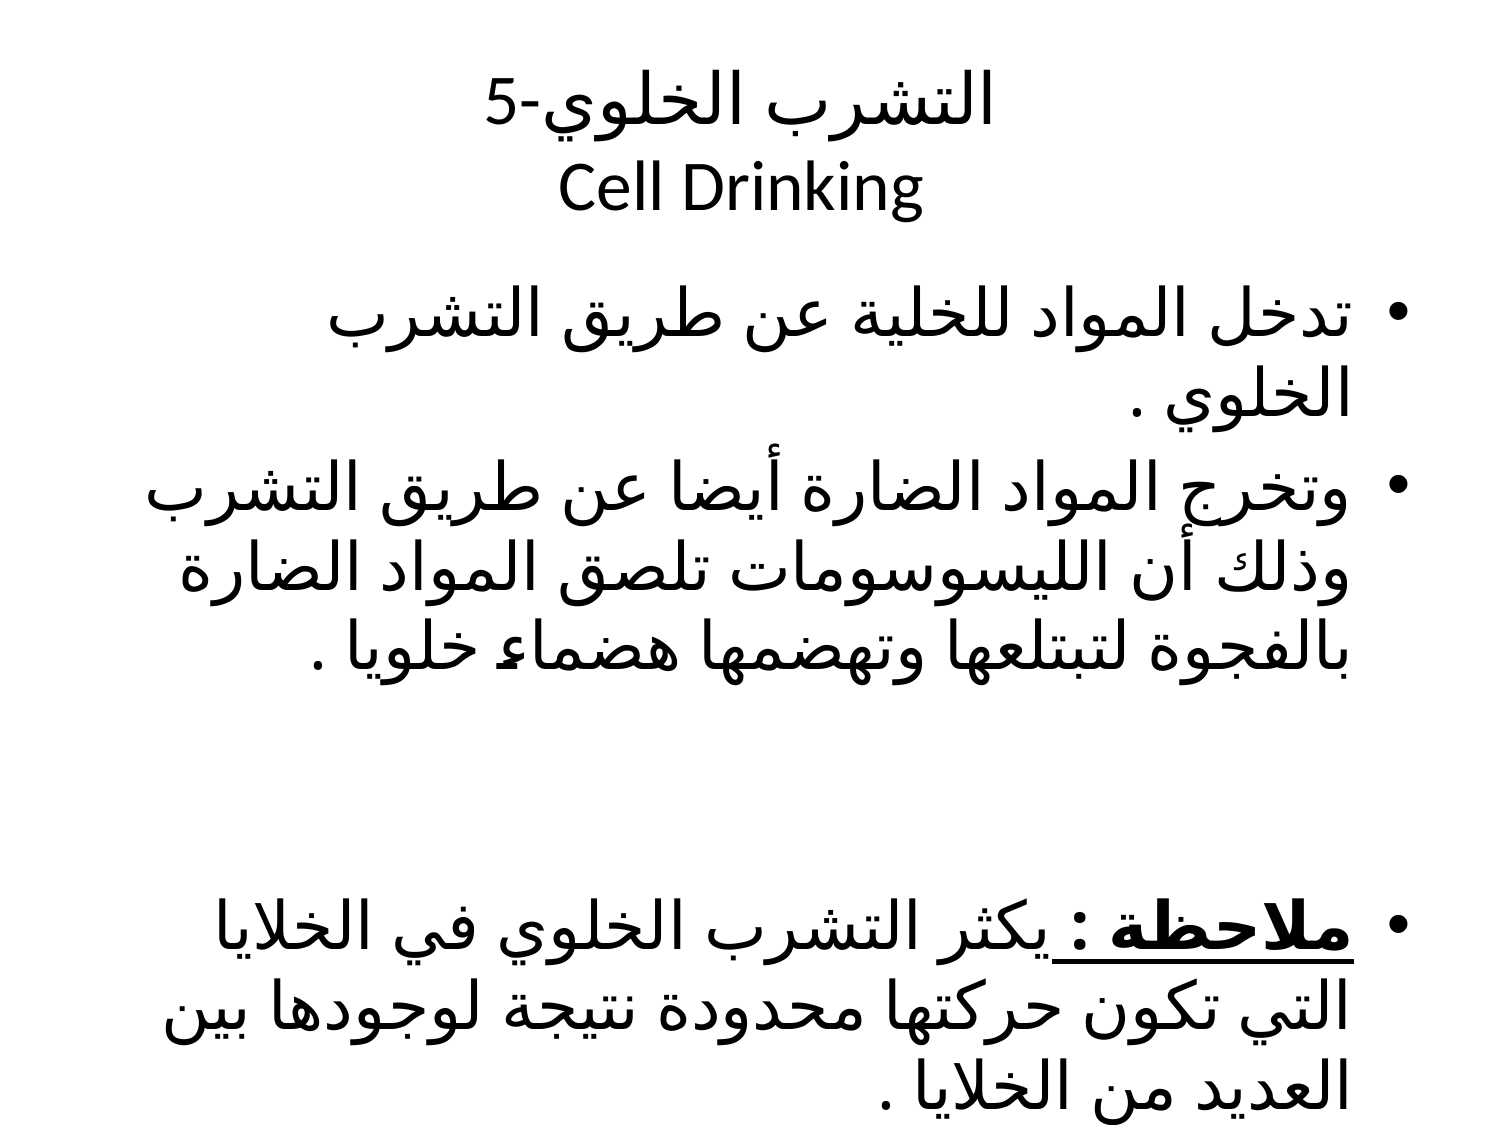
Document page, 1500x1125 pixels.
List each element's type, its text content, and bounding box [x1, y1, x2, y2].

title 5-التشرب الخلوي Cell Drinking [75, 45, 1425, 233]
list تدخل المواد للخلية عن طريق التشرب الخلوي . وتخرج المواد الضارة أيضا عن طريق التشرب وذلك أن الليسوسومات تلصق المواد الضارة بالفجوة لتبتلعها وتهضمها هضماء خلويا . ملاحظة : يكثر التشرب الخلوي في الخلايا التي تكون حركتها محدودة نتيجة لوجودها بين العديد من الخلايا . [75, 262, 1425, 1005]
